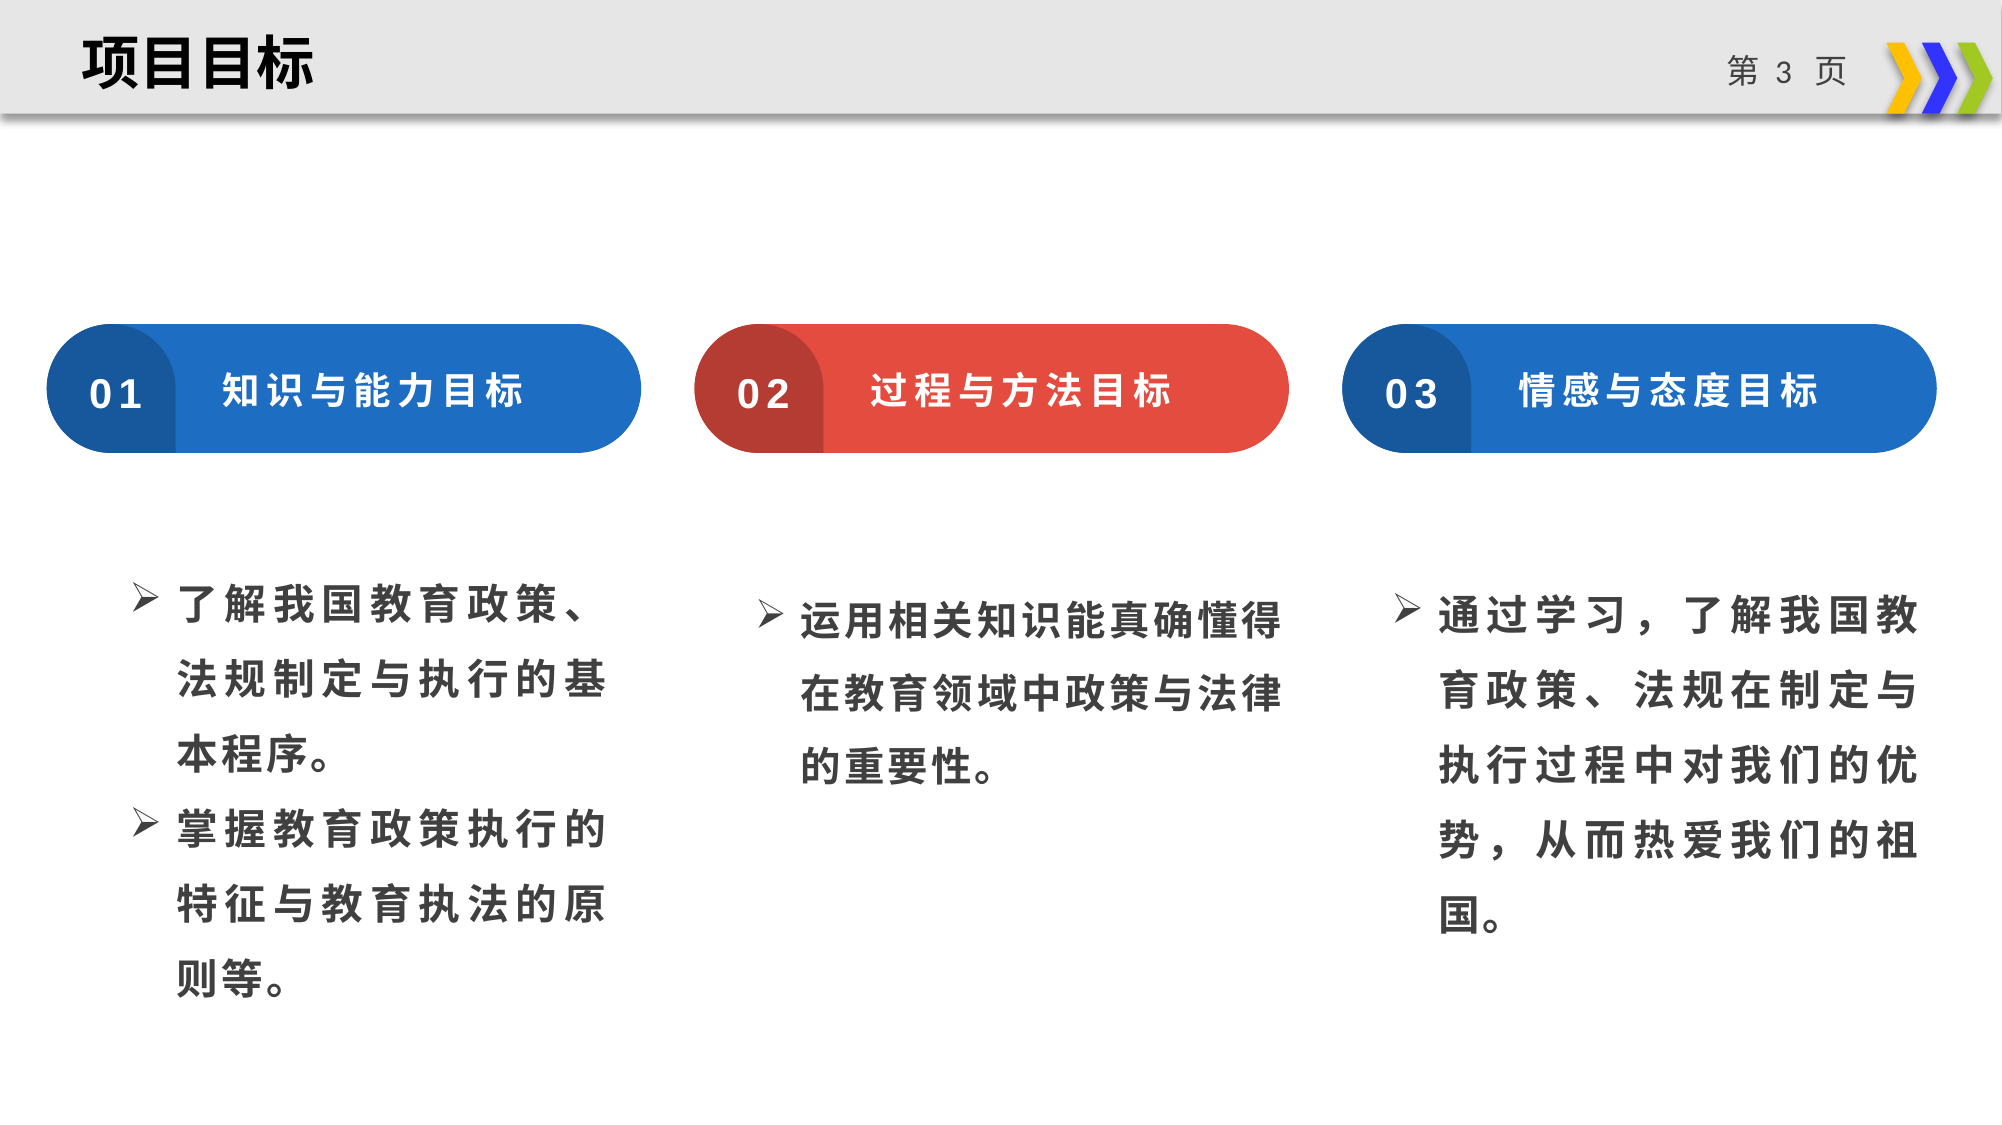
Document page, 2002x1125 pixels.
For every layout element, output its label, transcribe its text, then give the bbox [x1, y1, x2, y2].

text_box 情感与态度目标 [1503, 318, 1881, 447]
text_box [122, 324, 642, 453]
text_box [727, 324, 790, 332]
text_box [1375, 324, 1438, 332]
text_box 通过学习，了解我国教育政策、法规在制定与执行过程中对我们的优势，从而热爱我们的祖国。 [1376, 633, 1937, 869]
text_box [770, 324, 1289, 453]
text_box 02 [696, 332, 830, 451]
text_box 03 [1344, 332, 1478, 451]
text_box 01 [48, 332, 183, 451]
text_box [80, 324, 143, 332]
text_box [1418, 324, 1937, 453]
text_box 了解我国教育政策、法规制定与执行的基本程序。 掌握教育政策执行的特征与教育执法的原则等。 [114, 515, 625, 1041]
text_box 知识与能力目标 [208, 318, 586, 447]
text_box 项目目标 [67, 19, 484, 104]
text_box 运用相关知识能真确懂得在教育领域中政策与法律的重要性。 [740, 562, 1301, 798]
text_box 过程与方法目标 [855, 318, 1233, 447]
